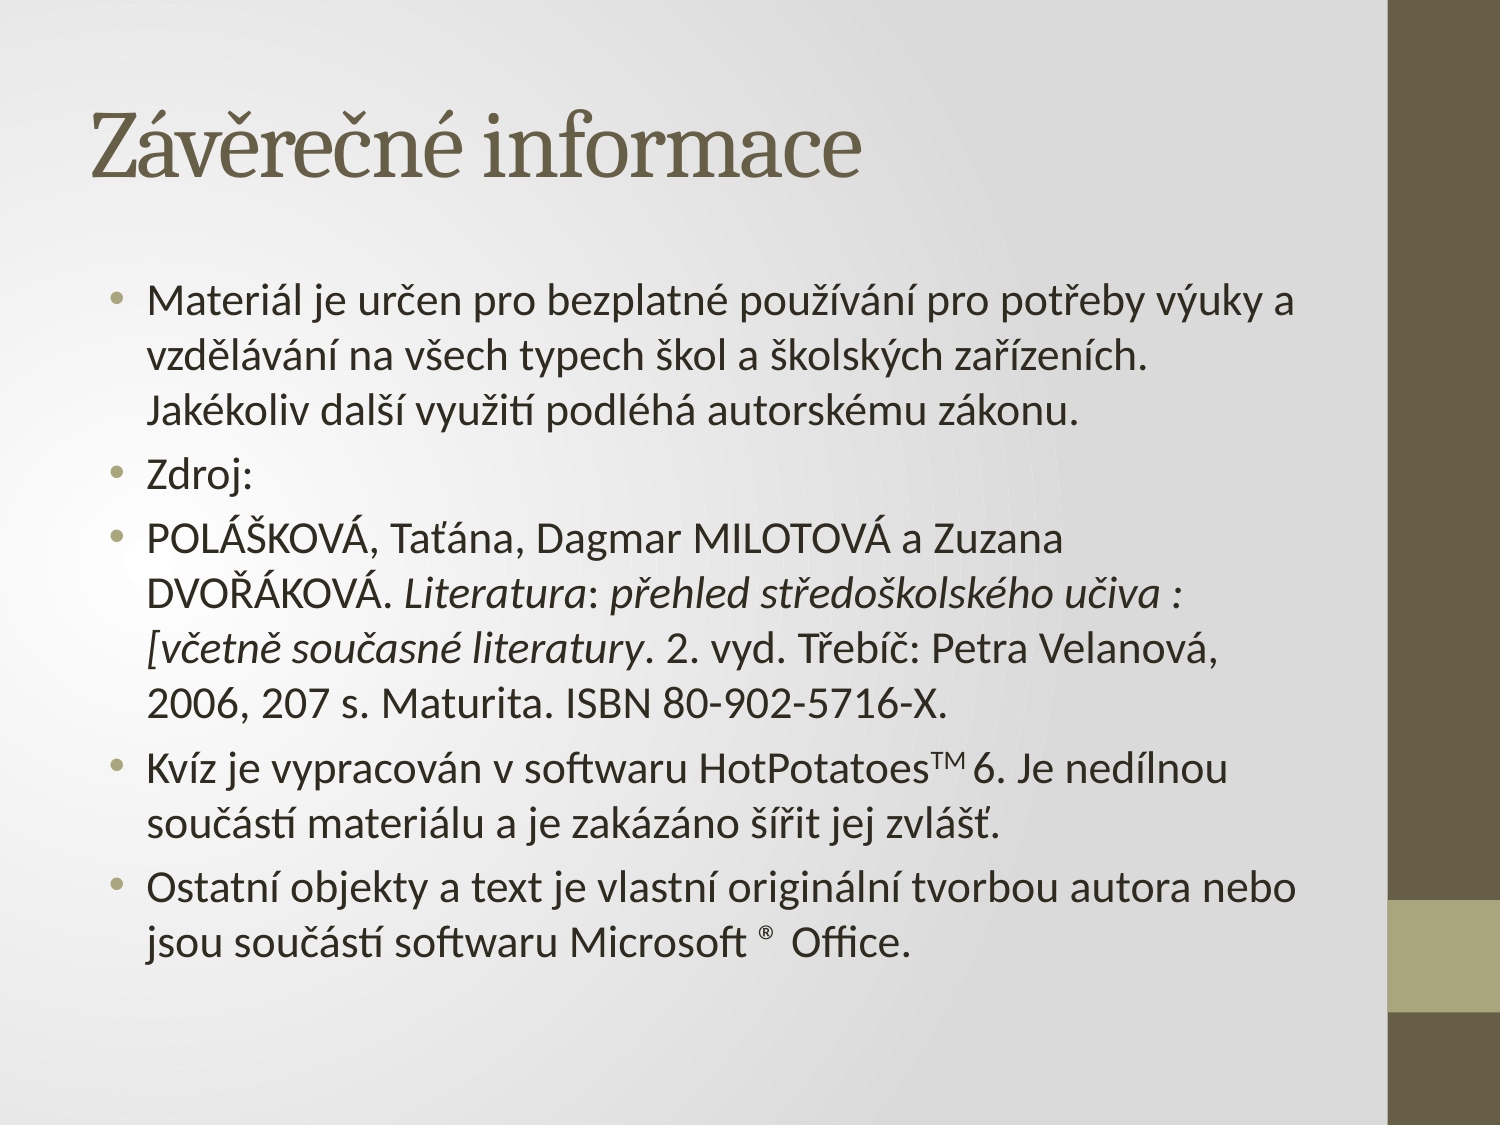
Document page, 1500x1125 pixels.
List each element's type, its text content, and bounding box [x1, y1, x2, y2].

list Materiál je určen pro bezplatné používání pro potřeby výuky a vzdělávání na všech typech škol a školských zařízeních. Jakékoliv další využití podléhá autorskému zákonu. Zdroj: POLÁŠKOVÁ, Taťána, Dagmar MILOTOVÁ a Zuzana DVOŘÁKOVÁ. Literatura: přehled středoškolského učiva : [včetně současné literatury. 2. vyd. Třebíč: Petra Velanová, 2006, 207 s. Maturita. ISBN 80-902-5716-X. Kvíz je vypracován v softwaru HotPotatoesTM 6. Je nedílnou součástí materiálu a je zakázáno šířit jej zvlášť. Ostatní objekty a text je vlastní originální tvorbou autora nebo jsou součástí softwaru Microsoft ® Office. [75, 262, 1325, 1050]
title Závěrečné informace [75, 45, 1325, 233]
